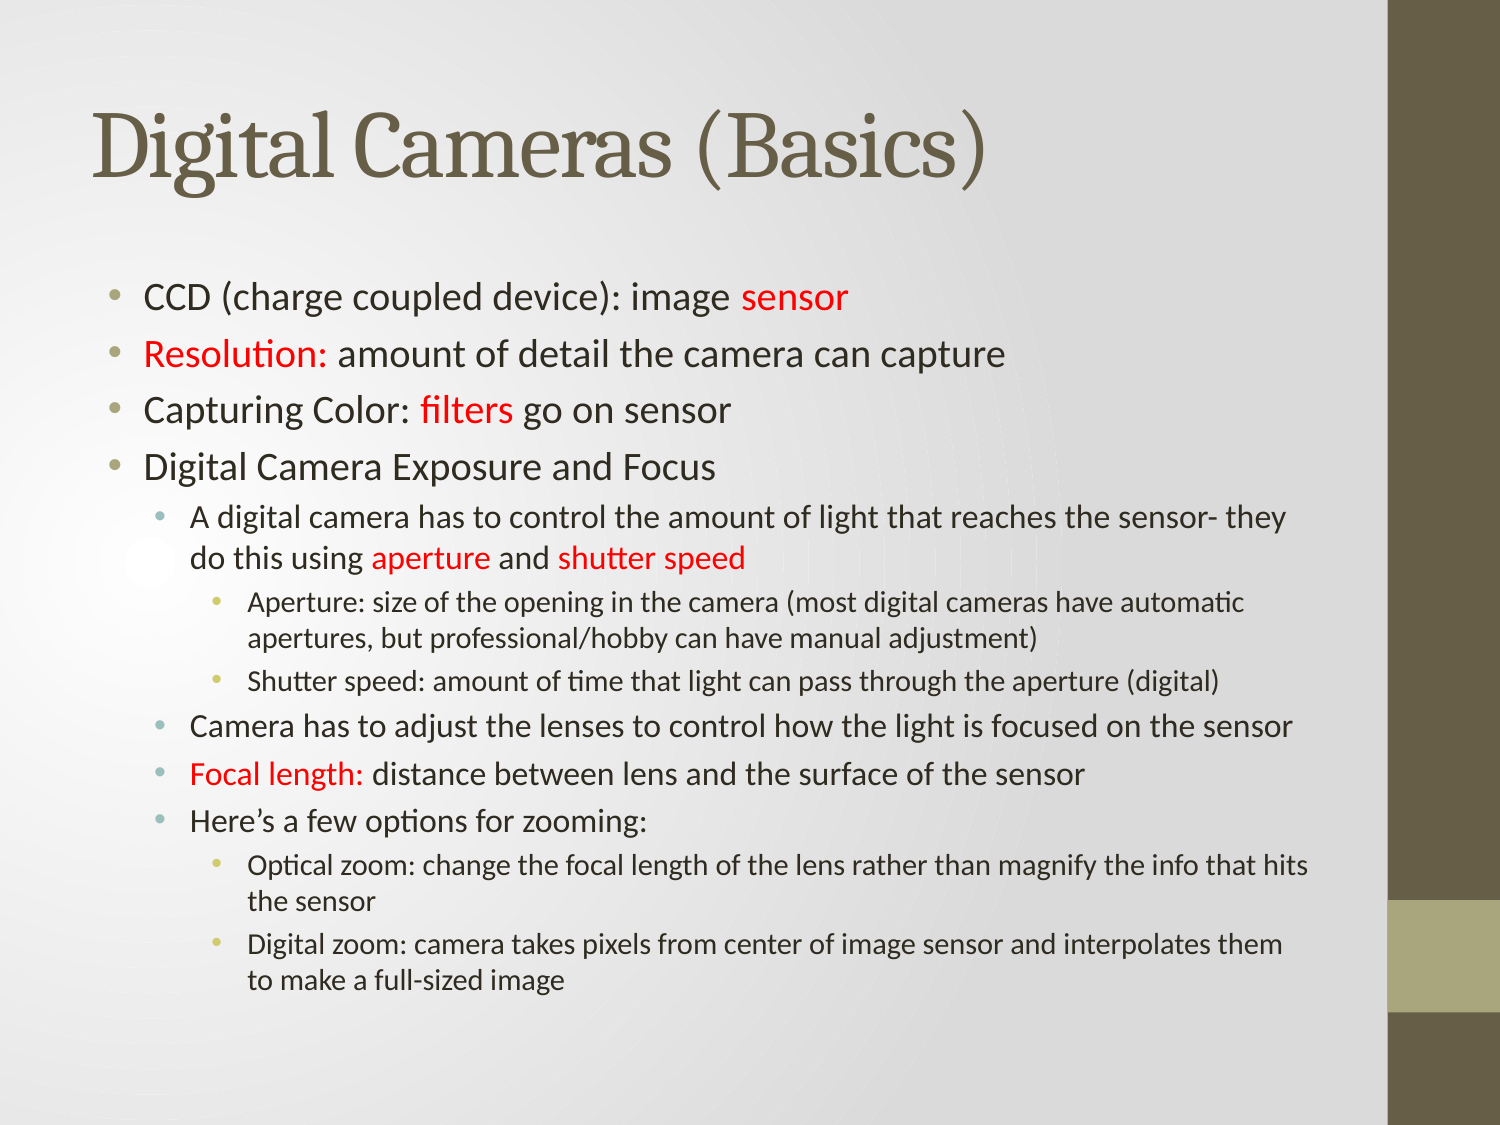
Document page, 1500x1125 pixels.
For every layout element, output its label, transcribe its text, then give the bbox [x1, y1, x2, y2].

list CCD (charge coupled device): image sensor Resolution: amount of detail the camera can capture Capturing Color: filters go on sensor Digital Camera Exposure and Focus A digital camera has to control the amount of light that reaches the sensor- they do this using aperture and shutter speed Aperture: size of the opening in the camera (most digital cameras have automatic apertures, but professional/hobby can have manual adjustment) Shutter speed: amount of time that light can pass through the aperture (digital) Camera has to adjust the lenses to control how the light is focused on the sensor Focal length: distance between lens and the surface of the sensor Here’s a few options for zooming: Optical zoom: change the focal length of the lens rather than magnify the info that hits the sensor Digital zoom: camera takes pixels from center of image sensor and interpolates them to make a full-sized image [75, 262, 1325, 1050]
title Digital Cameras (Basics) [75, 45, 1325, 233]
